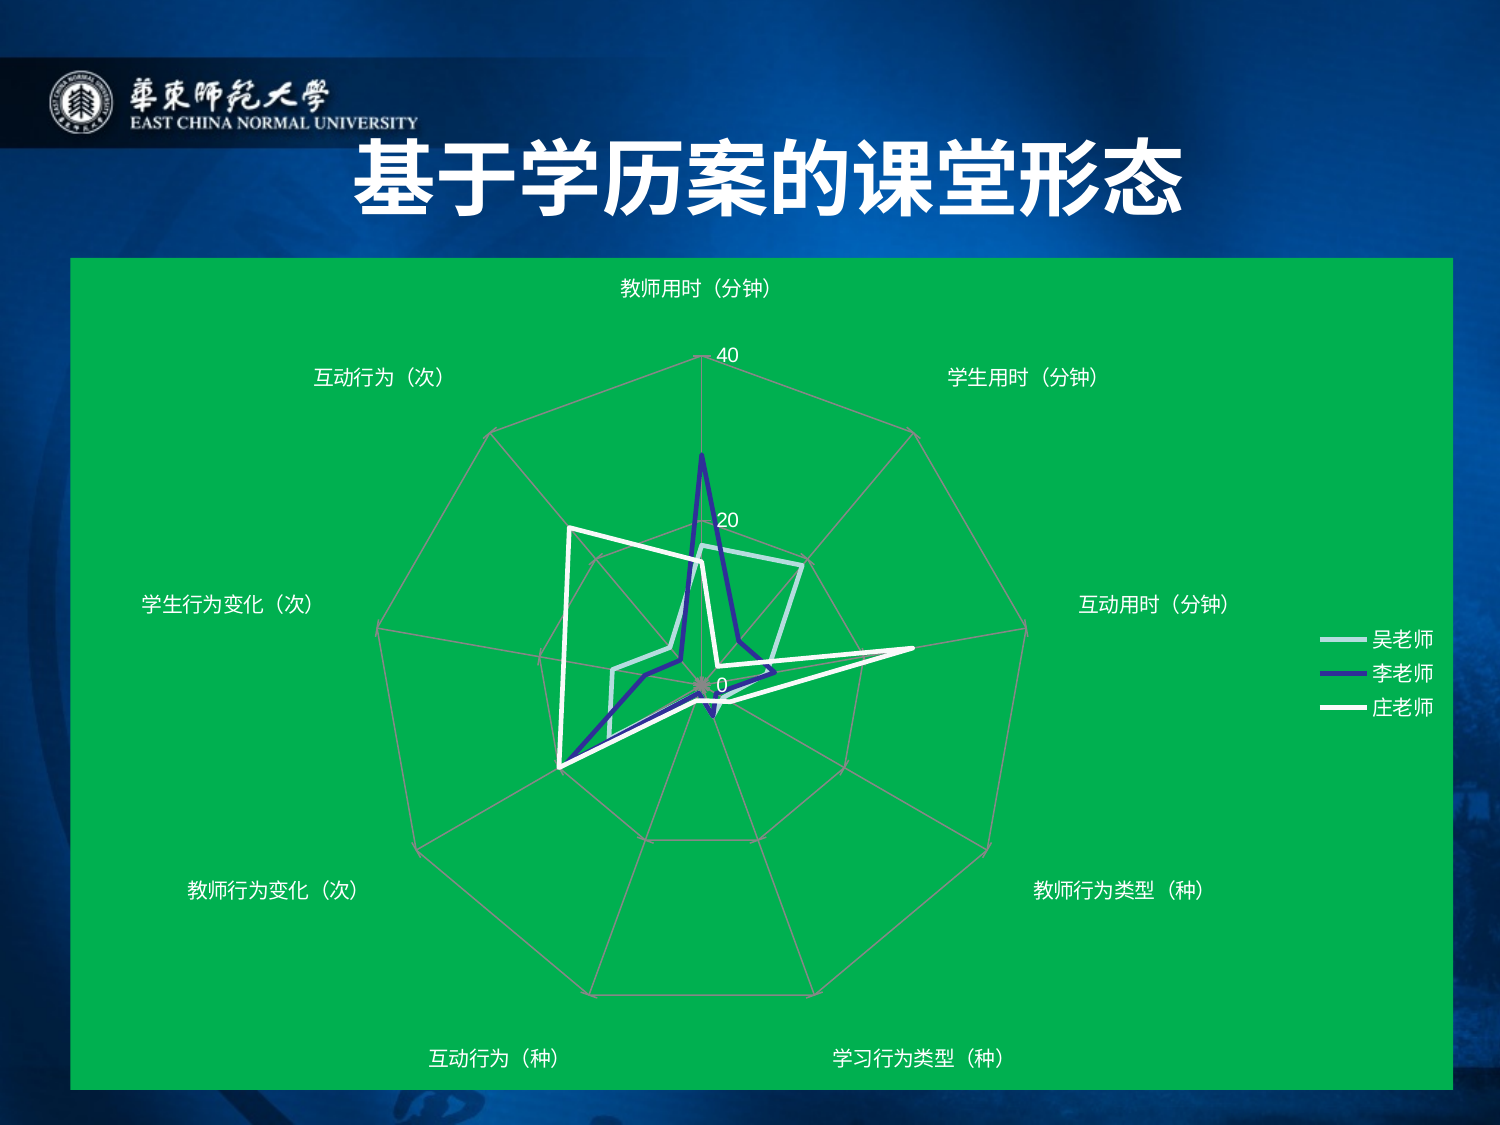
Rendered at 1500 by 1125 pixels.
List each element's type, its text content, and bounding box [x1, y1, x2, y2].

title 基于学历案的课堂形态 [93, 81, 1444, 256]
picture [0, 0, 1500, 1125]
chart [70, 257, 1454, 1091]
